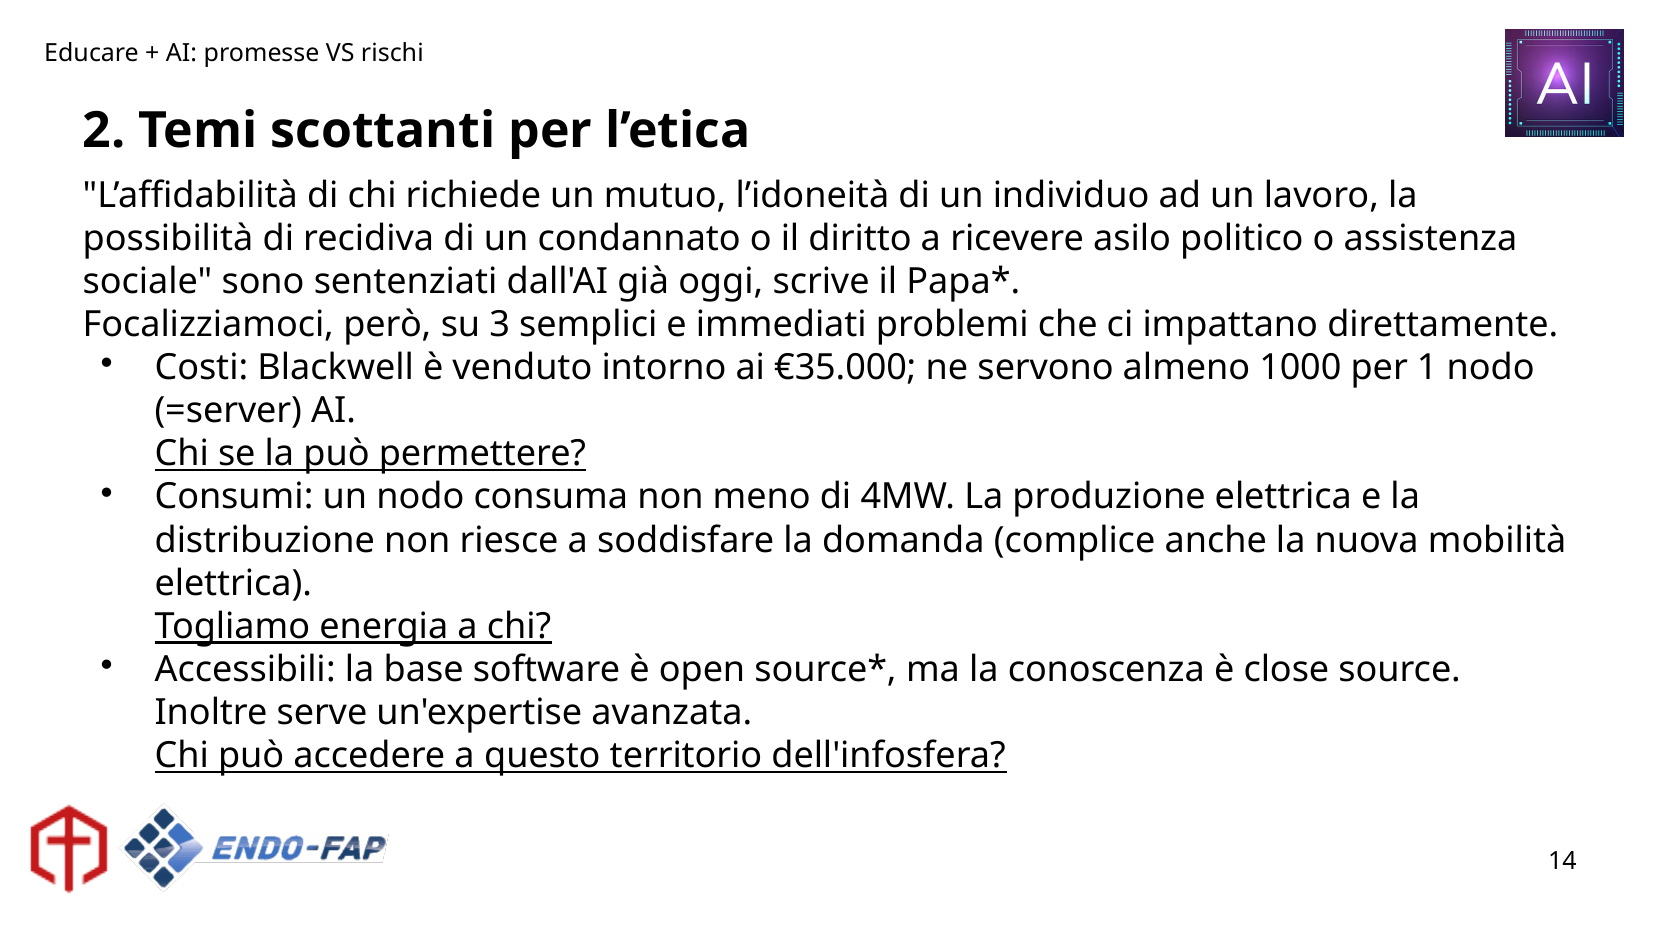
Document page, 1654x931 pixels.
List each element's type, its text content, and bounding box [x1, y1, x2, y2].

picture [29, 803, 110, 896]
picture [1505, 29, 1624, 137]
title 2. Temi scottanti per l’etica [82, 82, 1571, 171]
list "L’affidabilità di chi richiede un mutuo, l’idoneità di un individuo ad un lavoro, la possibilità di recidiva di un condannato o il diritto a ricevere asilo politico o assistenza sociale" sono sentenziati dall'AI già oggi, scrive il Papa*. Focalizziamoci, però, su 3 semplici e immediati problemi che ci impattano direttamente. Costi: Blackwell è venduto intorno ai €35.000; ne servono almeno 1000 per 1 nodo (=server) AI. Chi se la può permettere? Consumi: un nodo consuma non meno di 4MW. La produzione elettrica e la distribuzione non riesce a soddisfare la domanda (complice anche la nuova mobilità elettrica). Togliamo energia a chi? Accessibili: la base software è open source*, ma la conoscenza è close source. Inoltre serve un'expertise avanzata. Chi può accedere a questo territorio dell'infosfera? [82, 171, 1571, 827]
picture [118, 827, 393, 892]
